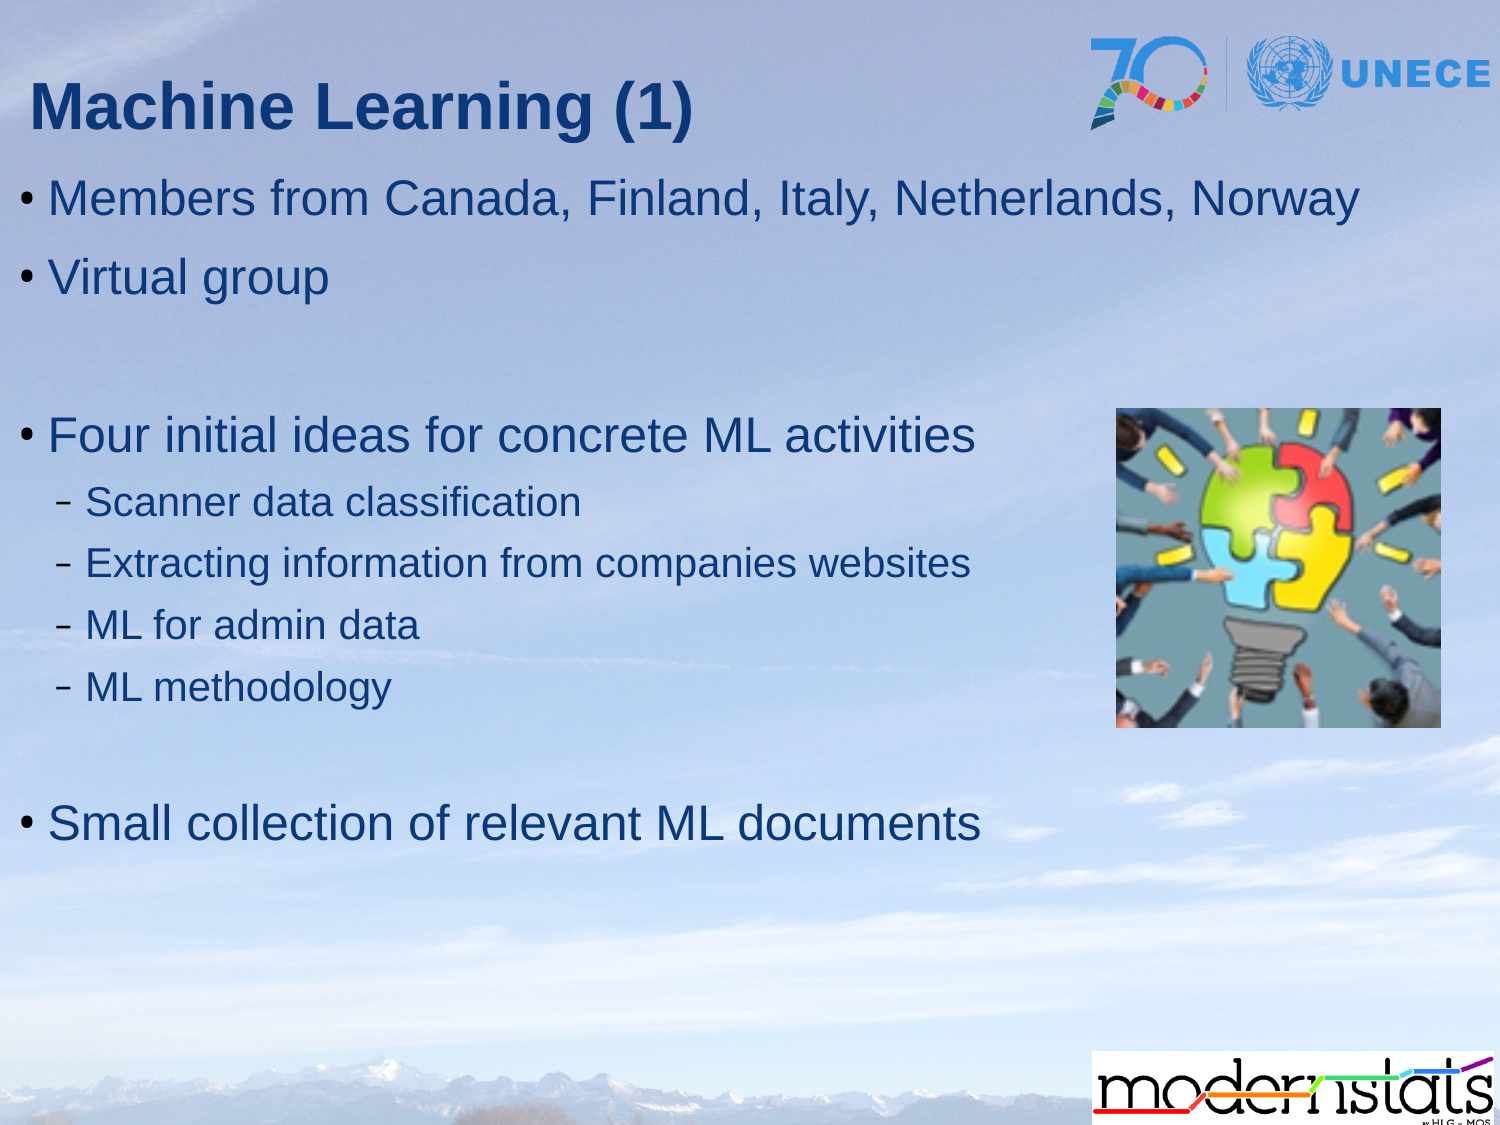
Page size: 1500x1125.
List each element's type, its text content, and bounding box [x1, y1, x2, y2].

picture [1092, 1051, 1494, 1125]
title Machine Learning (1) [29, 19, 1282, 145]
picture [1282, 30, 1500, 133]
list Members from Canada, Finland, Italy, Netherlands, Norway Virtual group Four initial ideas for concrete ML activities Scanner data classification Extracting information from companies websites ML for admin data ML methodology Small collection of relevant ML documents [17, 172, 1459, 1024]
picture [1115, 408, 1441, 729]
